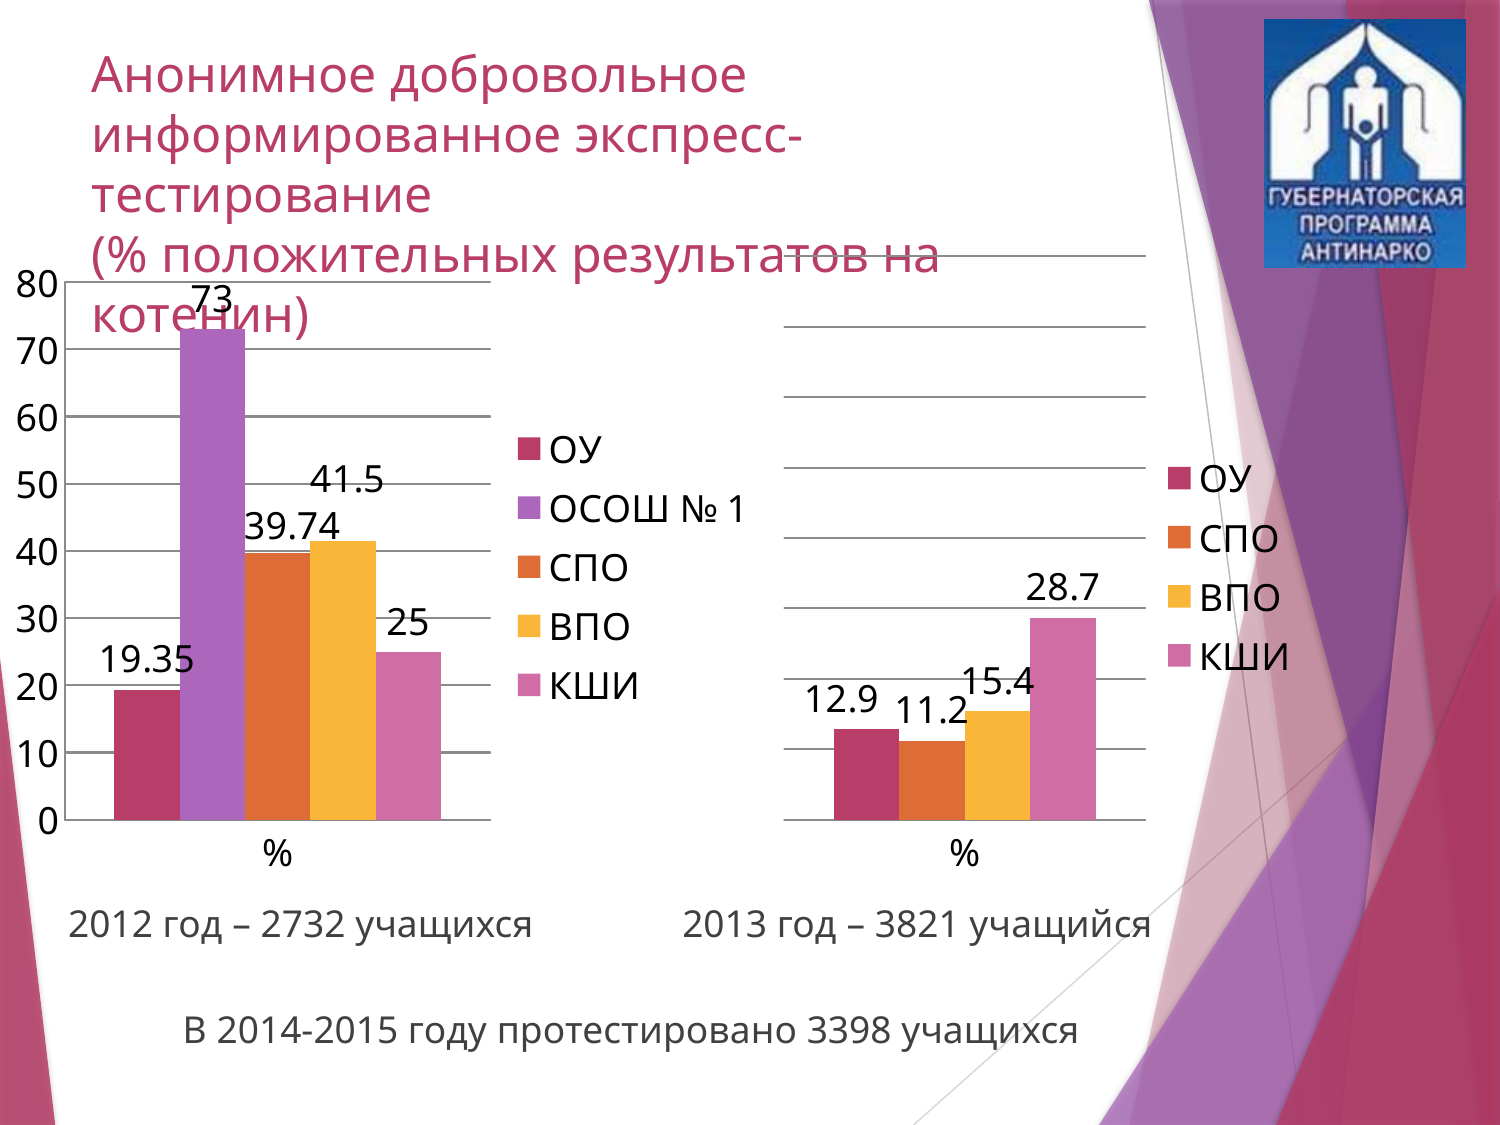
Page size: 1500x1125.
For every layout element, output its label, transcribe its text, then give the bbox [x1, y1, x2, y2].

chart [0, 243, 1315, 891]
picture [1263, 18, 1467, 268]
text_box В 2014-2015 году протестировано 3398 учащихся [167, 964, 1196, 1059]
title Анонимное добровольное информированное экспресс-тестирование (% положительных результатов на котенин) [76, 34, 1135, 242]
list 2013 год – 3821 учащийся [667, 899, 1183, 953]
list 2012 год – 2732 учащихся [53, 900, 568, 953]
